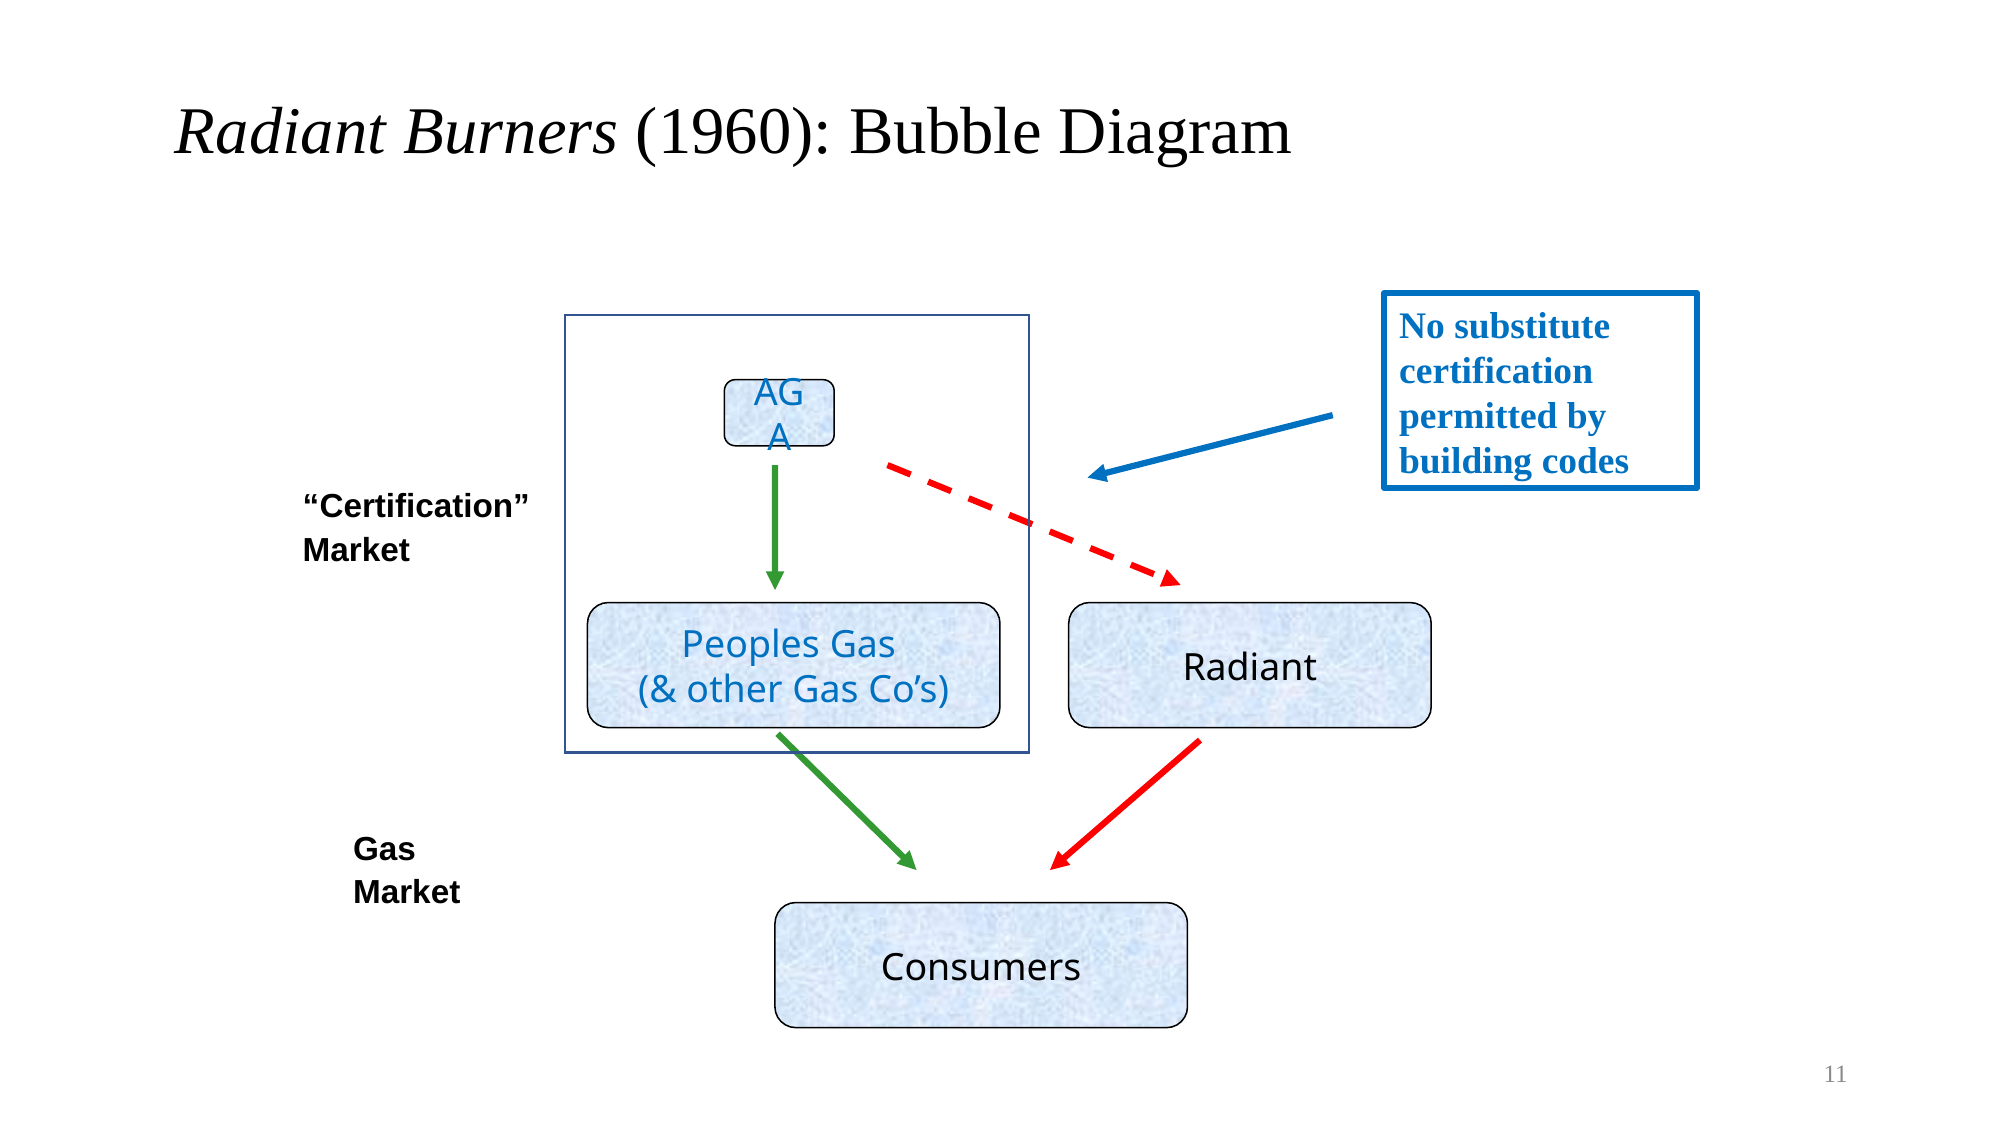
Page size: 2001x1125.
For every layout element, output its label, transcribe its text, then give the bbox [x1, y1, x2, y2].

text_box [564, 314, 1030, 754]
text_box “Certification” Market [287, 477, 559, 575]
text_box No substitute certification permitted by building codes [1384, 293, 1697, 488]
title Radiant Burners (1960): Bubble Diagram [160, 37, 1976, 225]
text_box Consumers [774, 902, 1188, 1028]
slide_number 11 [1412, 1042, 1863, 1103]
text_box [1087, 415, 1333, 478]
text_box [798, 754, 917, 871]
text_box [1165, 574, 1181, 587]
text_box [1050, 739, 1201, 871]
text_box Gas Market [338, 820, 476, 918]
text_box Radiant [1068, 602, 1432, 728]
